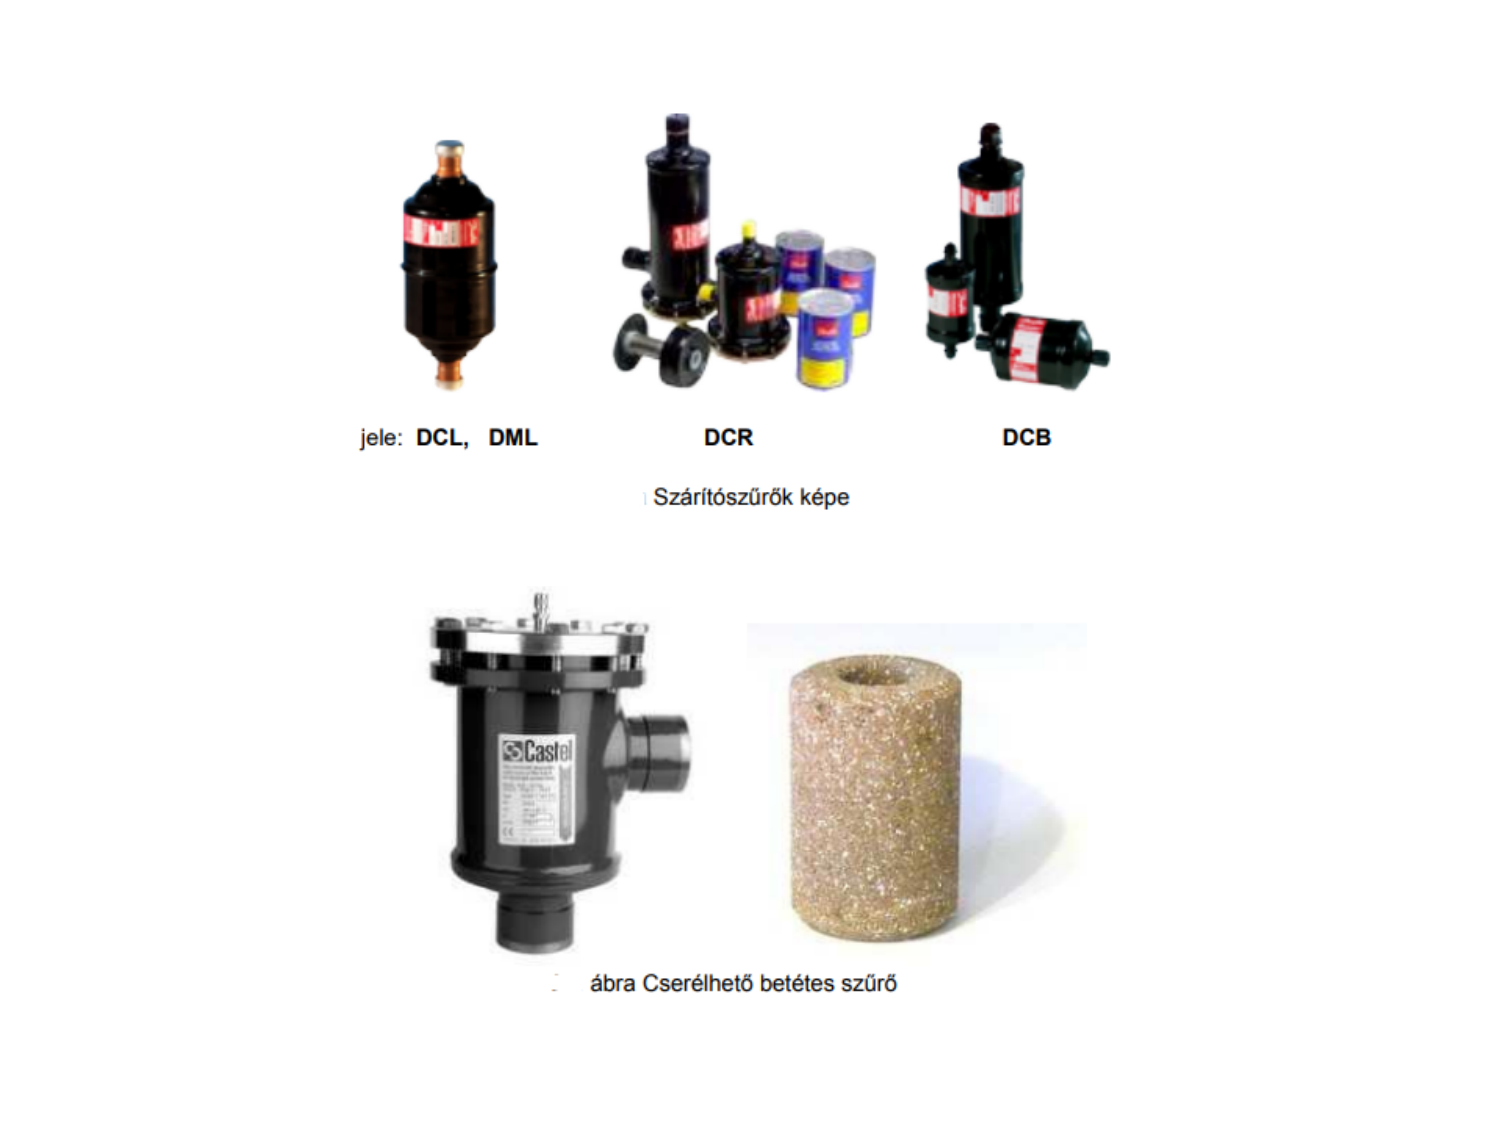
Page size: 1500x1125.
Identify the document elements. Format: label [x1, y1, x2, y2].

picture [324, 95, 1136, 528]
picture [383, 585, 1088, 1007]
